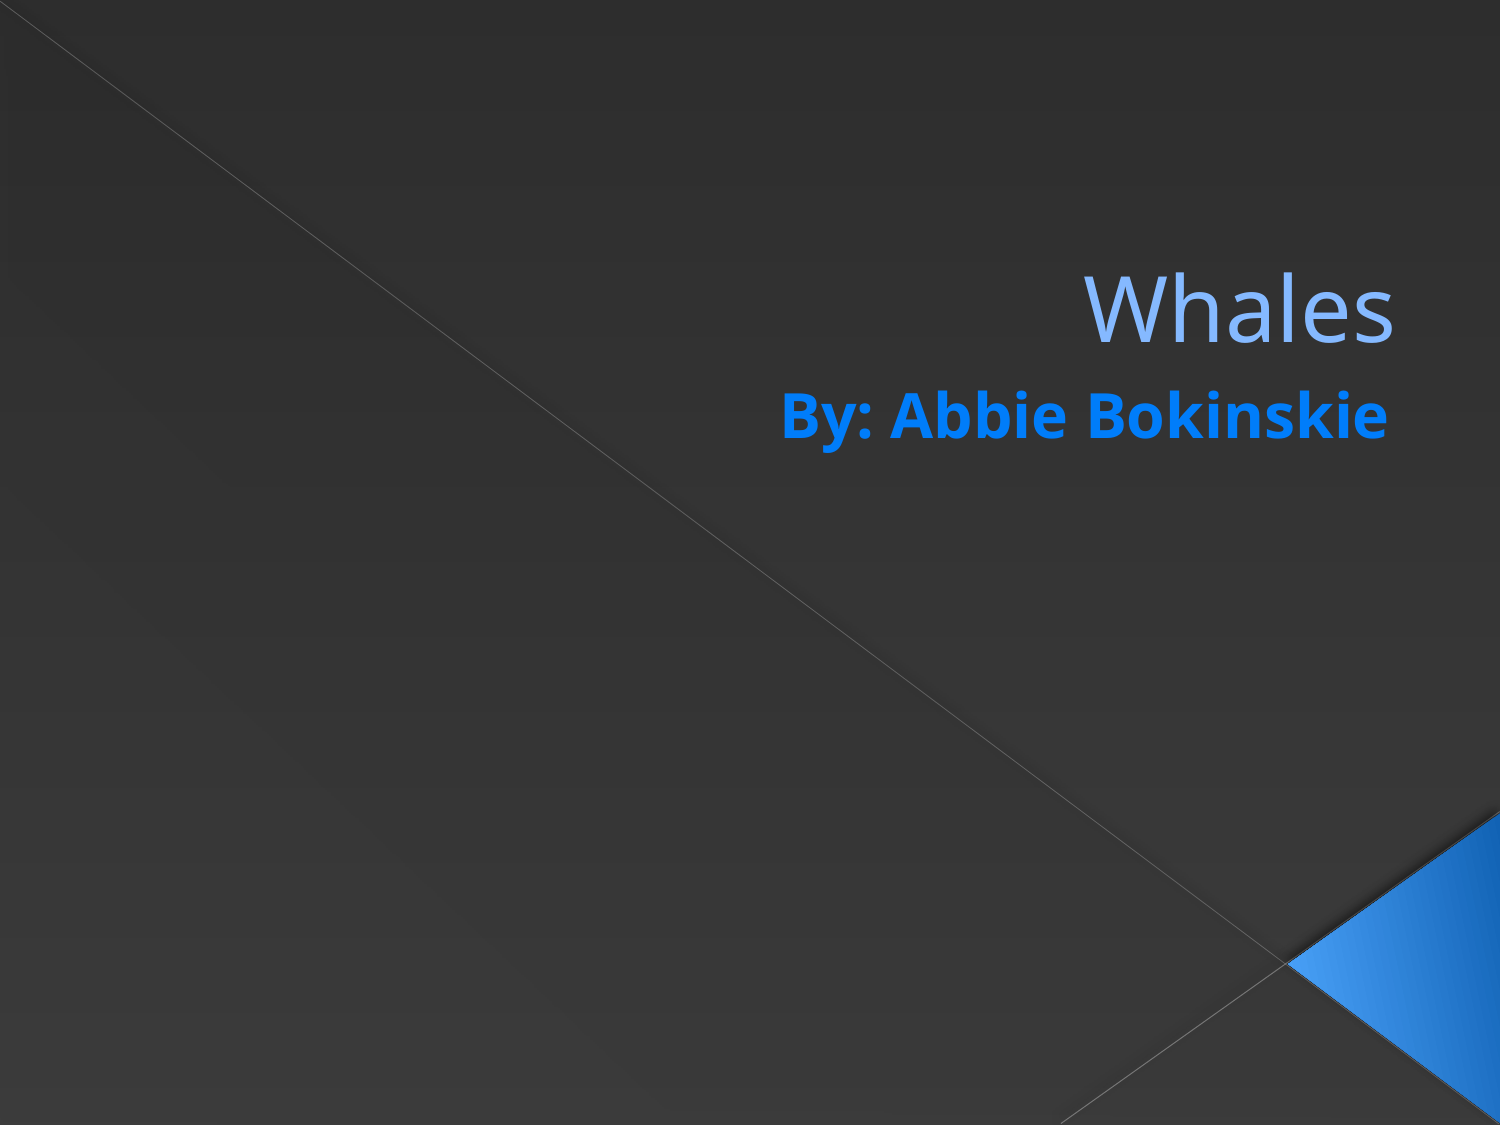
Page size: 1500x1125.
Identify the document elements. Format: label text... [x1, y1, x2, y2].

title Whales [88, 127, 1412, 369]
subtitle By: Abbie Bokinskie [88, 369, 1412, 657]
